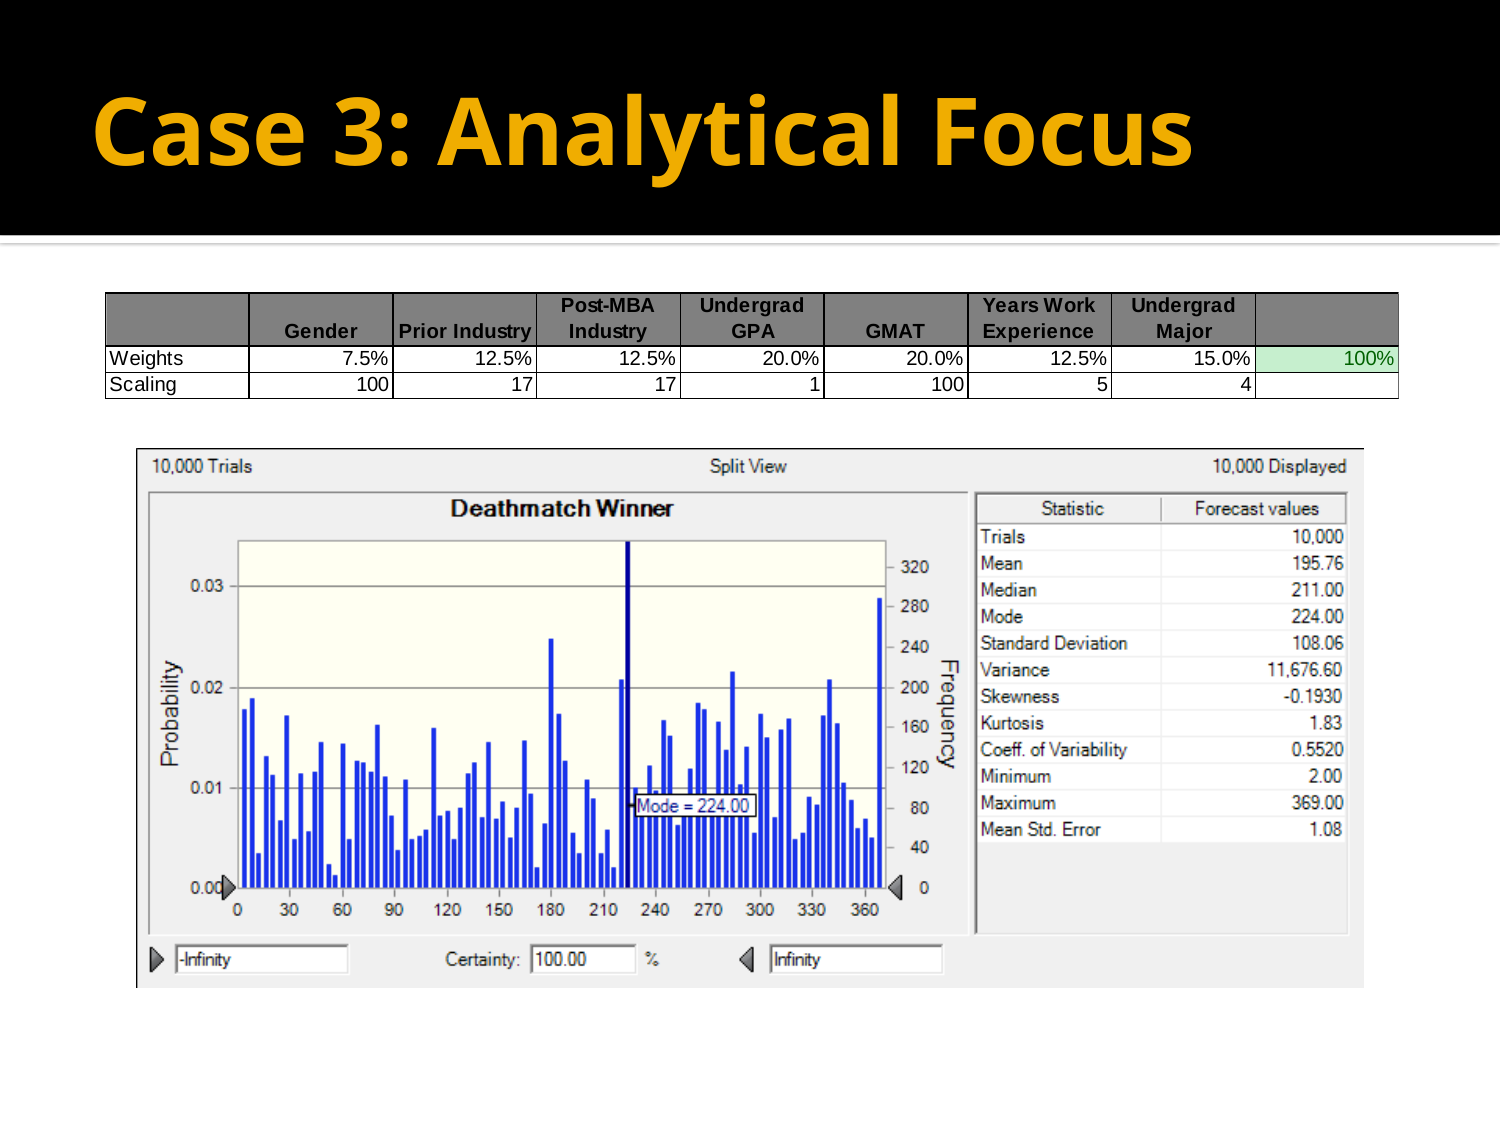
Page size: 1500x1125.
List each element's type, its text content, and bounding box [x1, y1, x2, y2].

picture [104, 292, 1400, 400]
picture [136, 448, 1364, 988]
title Case 3: Analytical Focus [75, 25, 1425, 231]
